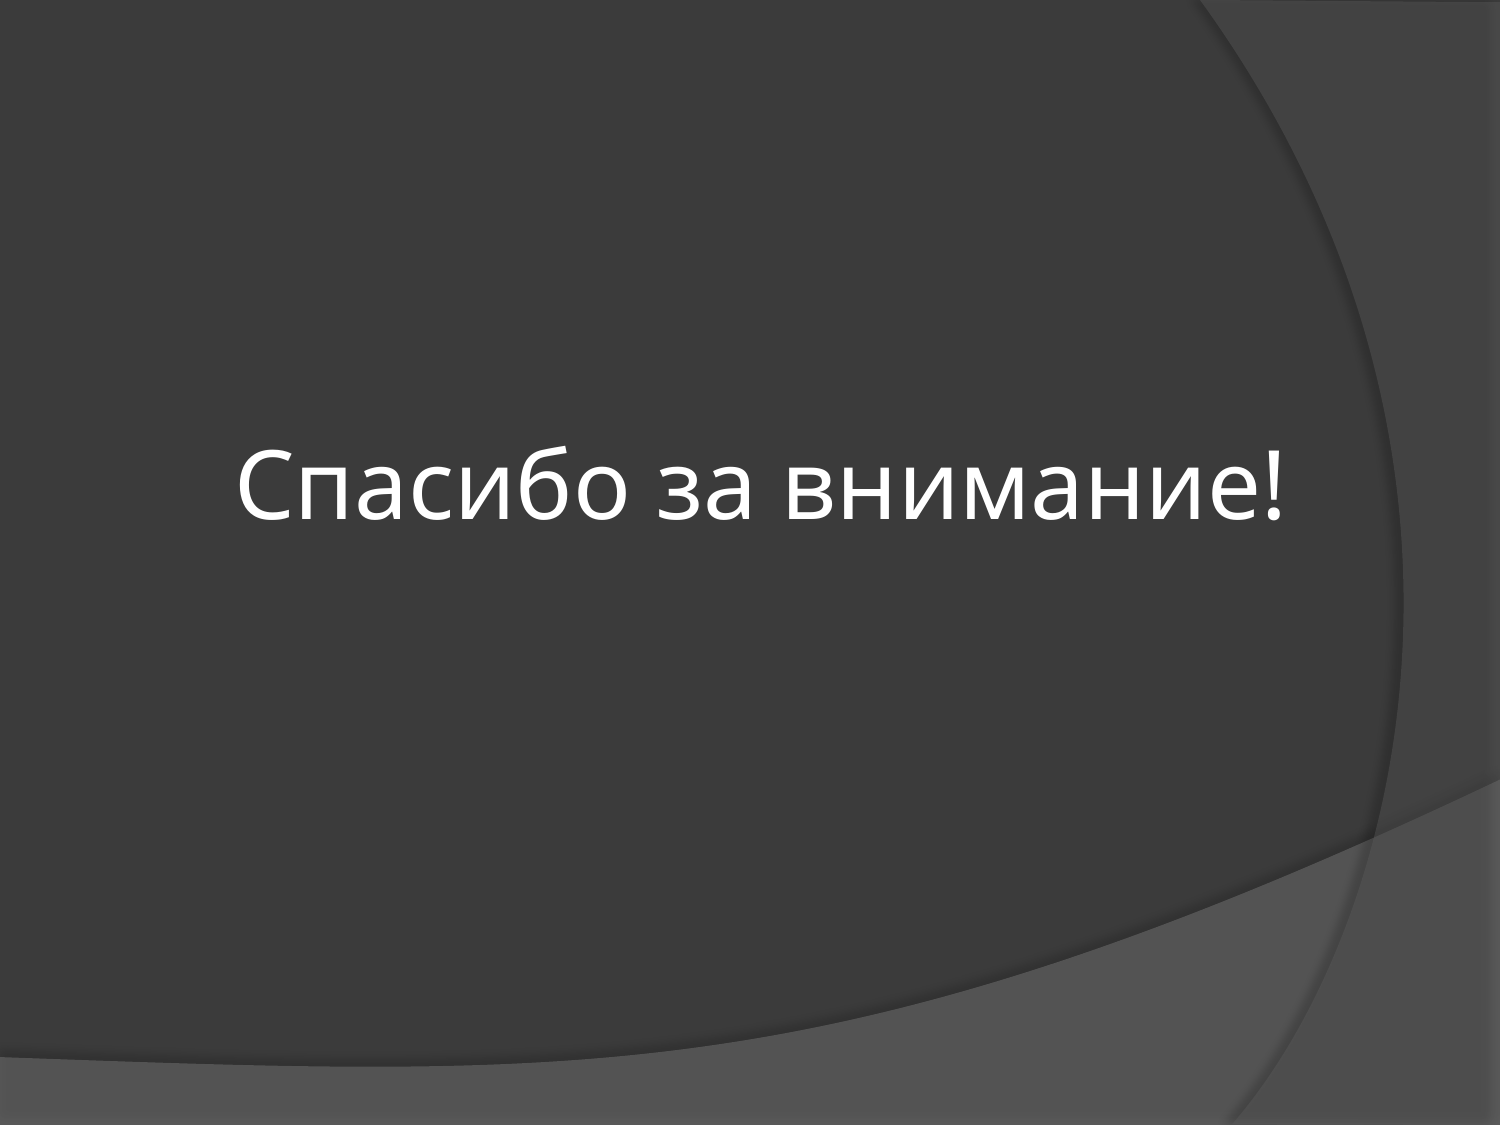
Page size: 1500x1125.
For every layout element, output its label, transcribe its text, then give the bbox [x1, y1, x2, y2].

title Спасибо за внимание! [75, 45, 1447, 917]
